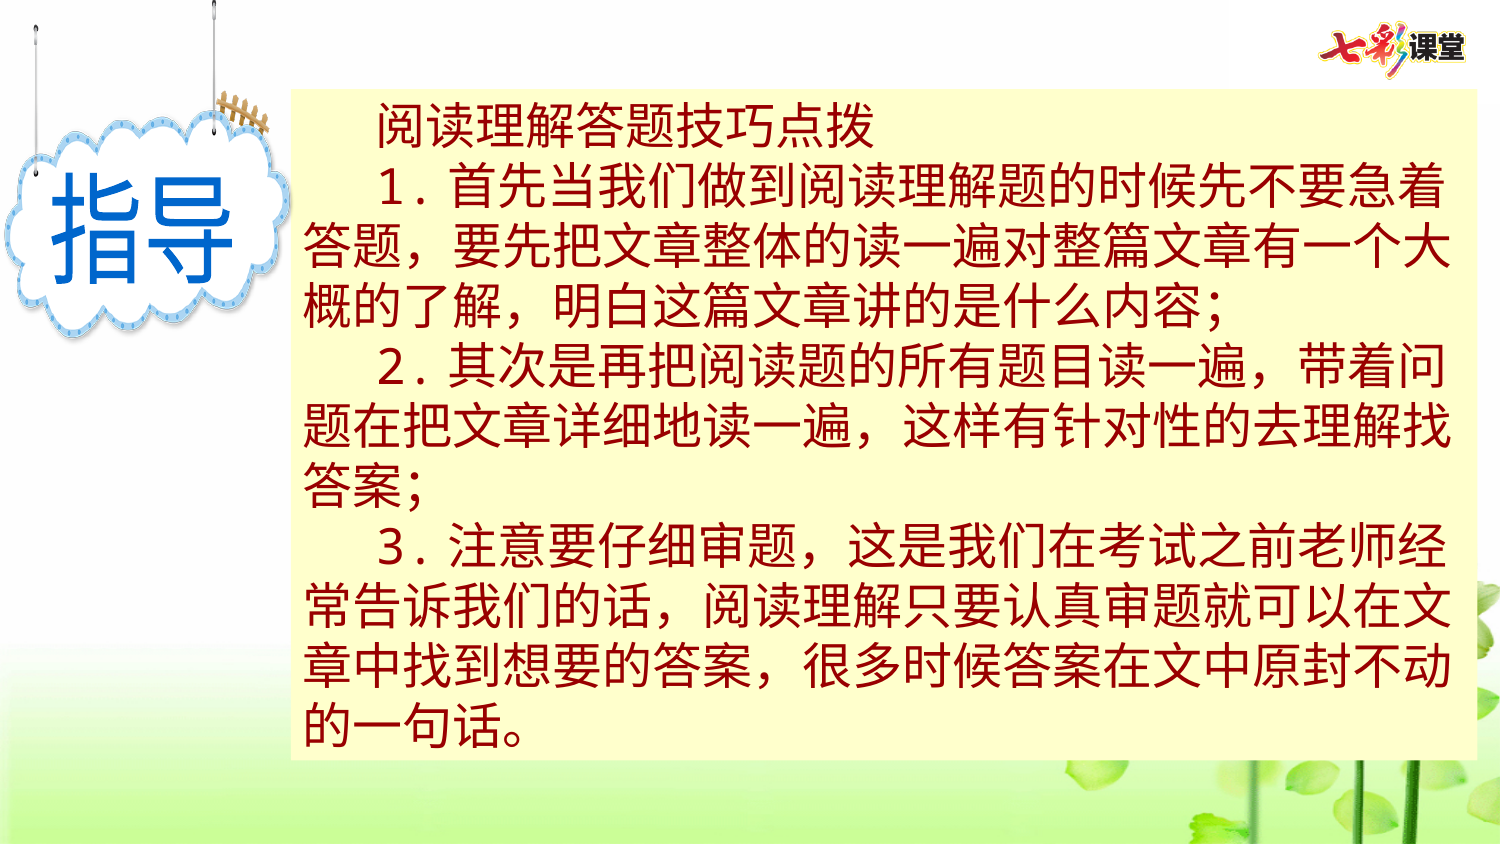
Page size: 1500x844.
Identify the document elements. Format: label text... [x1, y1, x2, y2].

text_box 阅读理解答题技巧点拨 1.首先当我们做到阅读理解题的时候先不要急着答题，要先把文章整体的读一遍对整篇文章有一个大概的了解，明白这篇文章讲的是什么内容； 2.其次是再把阅读题的所有题目读一遍，带着问题在把文章详细地读一遍，这样有针对性的去理解找答案； 3.注意要仔细审题，这是我们在考试之前老师经常告诉我们的话，阅读理解只要认真审题就可以在文章中找到想要的答案，很多时候答案在文中原封不动的一句话。 [290, 89, 1478, 761]
picture [0, 0, 1500, 844]
